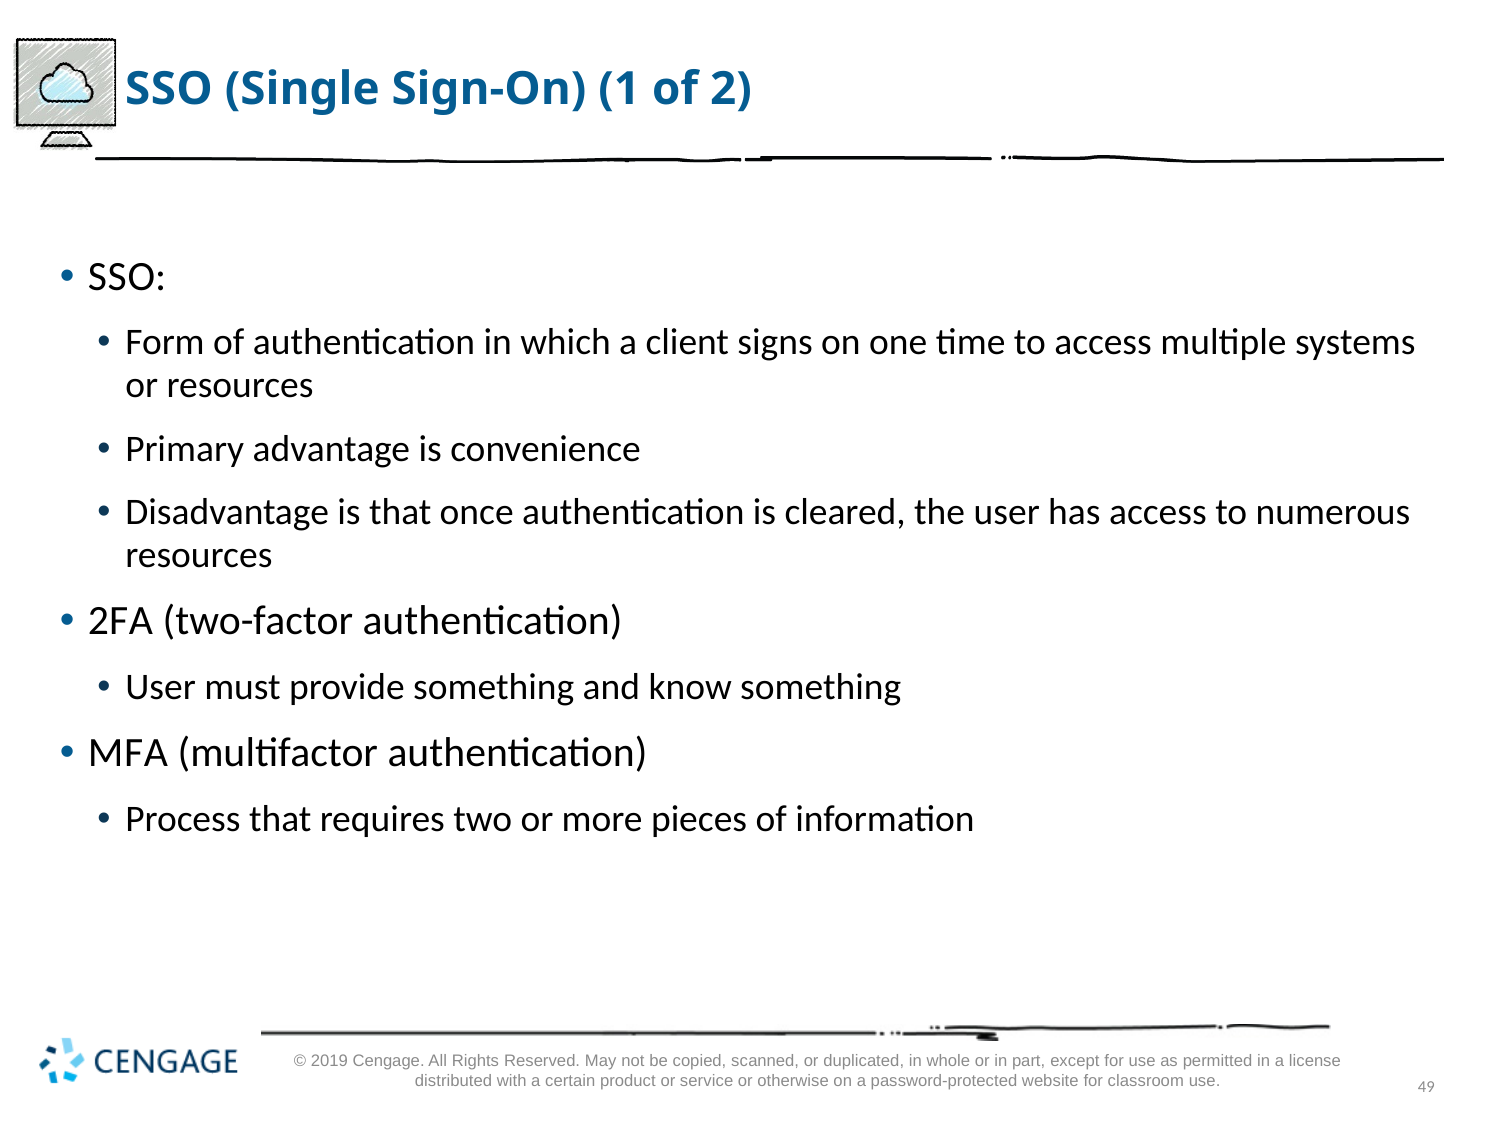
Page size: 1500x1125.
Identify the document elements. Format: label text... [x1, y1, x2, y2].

picture [261, 1024, 1331, 1041]
list S S O: Form of authentication in which a client signs on one time to access multiple systems or resources Primary advantage is convenience Disadvantage is that once authentication is cleared, the user has access to numerous resources 2F A (two-factor authentication) User must provide something and know something M F A (multifactor authentication) Process that requires two or more pieces of information [59, 252, 1441, 846]
picture [19, 1024, 250, 1096]
title S S O (Single Sign-On) (1 of 2) [125, 66, 1442, 116]
footer © 2019 Cengage. All Rights Reserved. May not be copied, scanned, or duplicated, in whole or in part, except for use as permitted in a license distributed with a certain product or service or otherwise on a password-protected website for classroom use. [262, 1050, 1375, 1091]
picture [95, 155, 1444, 163]
picture [13, 36, 117, 151]
